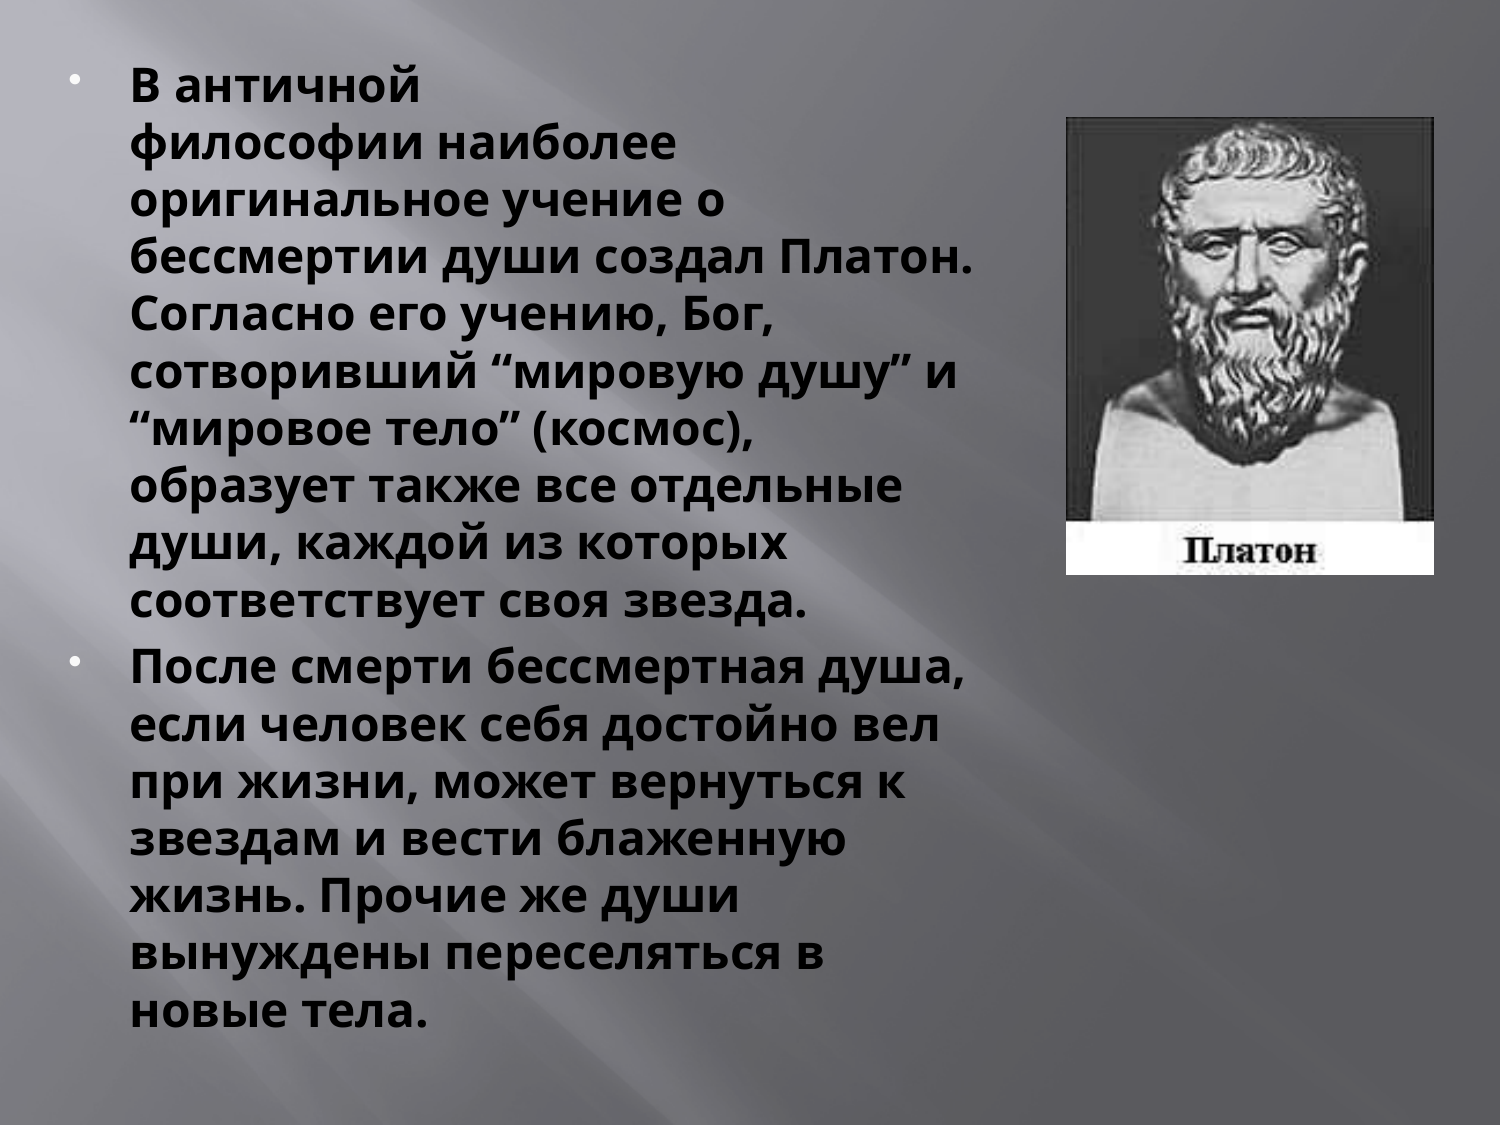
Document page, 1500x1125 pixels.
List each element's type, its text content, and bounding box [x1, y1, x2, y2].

list В античной философии наиболее оригинальное учение о бессмертии души создал Платон. Согласно его учению, Бог, сотворивший “мировую душу” и “мировое тело” (космос), образует также все отдельные души, каждой из которых соответствует своя звезда. После смерти бессмертная душа, если человек себя достойно вел при жизни, может вернуться к звездам и вести блаженную жизнь. Прочие же души вынуждены переселяться в новые тела. [35, 46, 992, 1090]
picture [1066, 116, 1434, 575]
